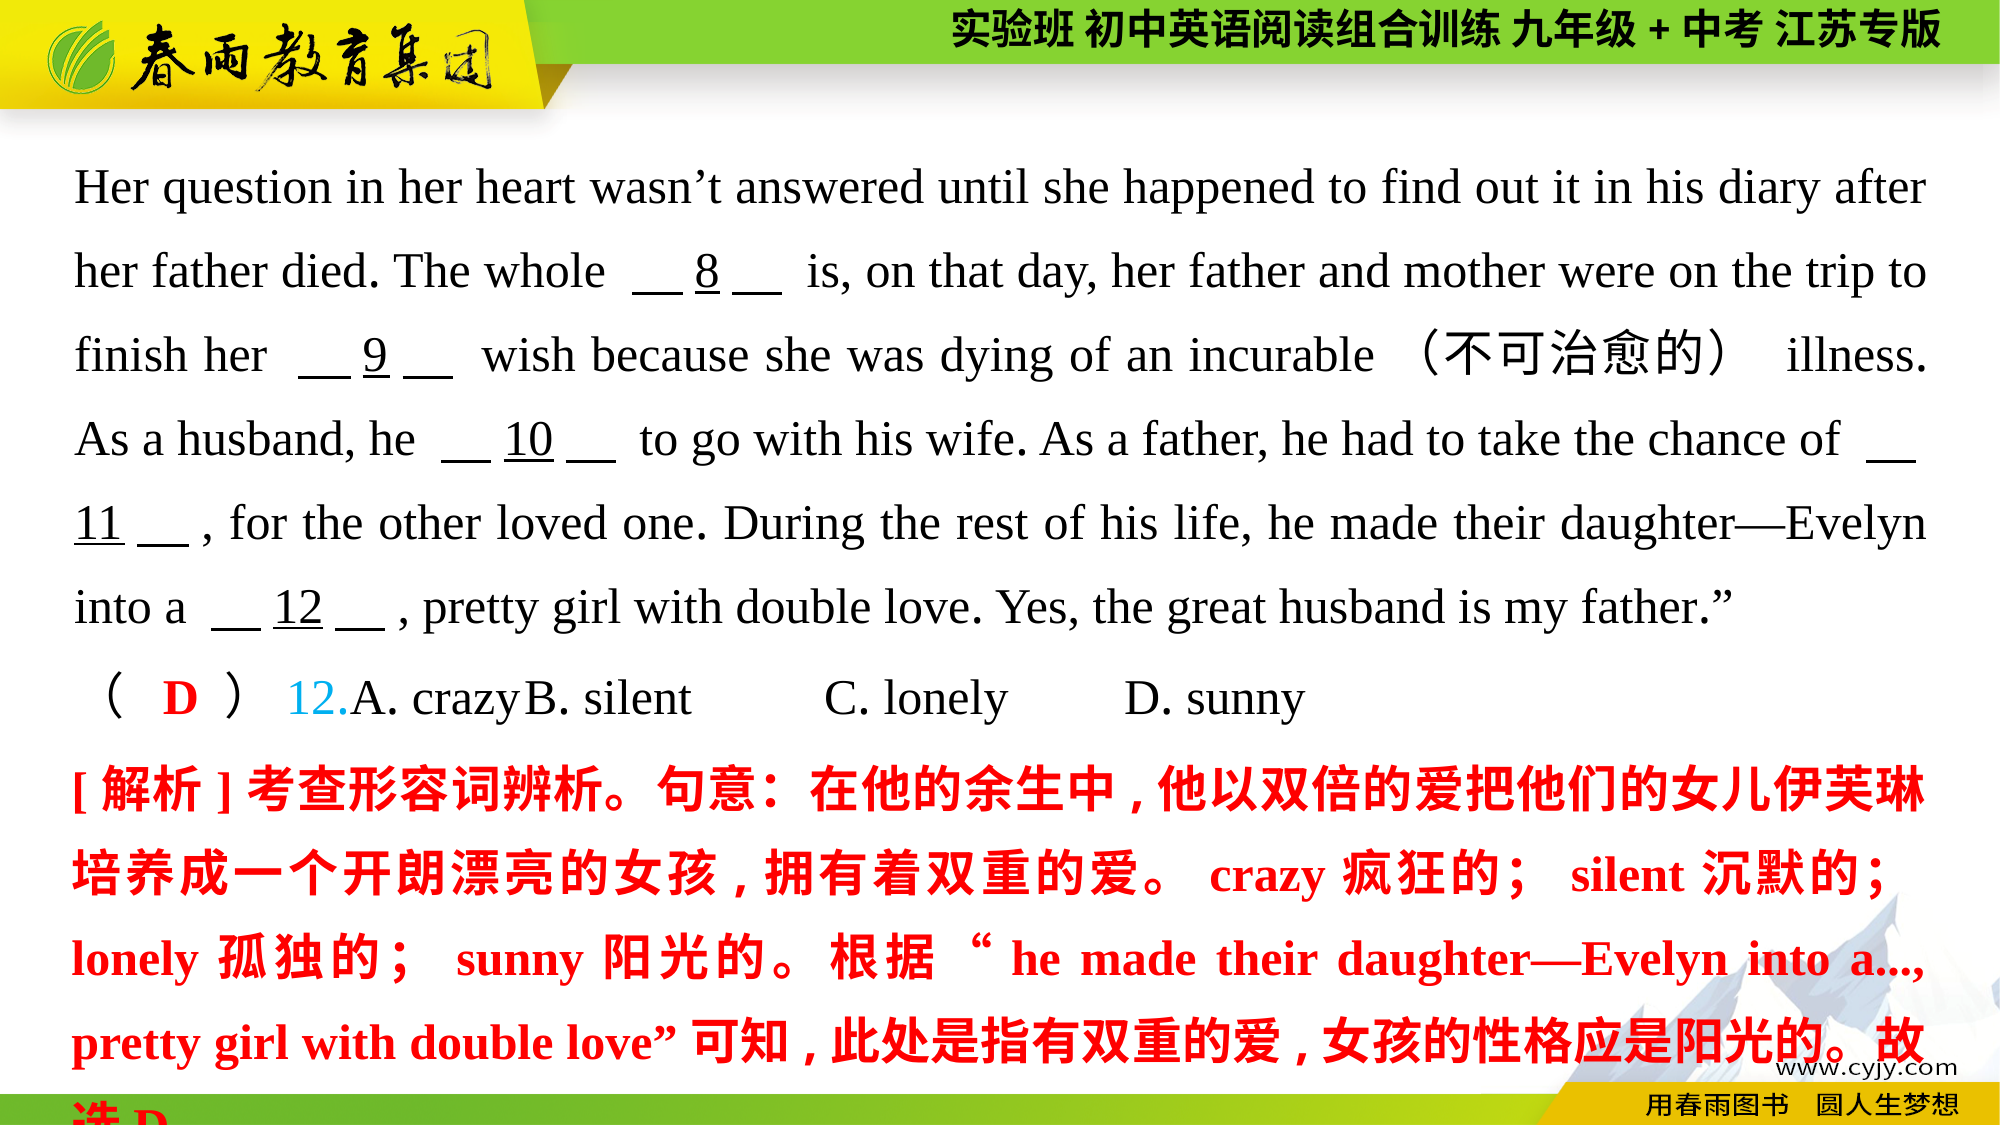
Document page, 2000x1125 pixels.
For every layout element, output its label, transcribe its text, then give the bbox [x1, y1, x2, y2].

text_box （ ）12.A. crazy B. silent C. lonely D. sunny [59, 633, 148, 725]
text_box （ ）12.A. crazy B. silent C. lonely D. sunny [214, 633, 1944, 733]
text_box [解析]考查形容词辨析。句意：在他的余生中,他以双倍的爱把他们的女儿伊芙琳培养成一个开朗漂亮的女孩,拥有着双重的爱。crazy疯狂的；silent沉默的；lonely孤独的；sunny阳光的。根据“he made their daughter—Evelyn into a..., pretty girl with double love”可知,此处是指有双重的爱,女孩的性格应是阳光的。故选D。 [56, 725, 1941, 1125]
list Her question in her heart wasn’t answered until she happened to find out it in his diary after her father died. The whole 8 is, on that day, her father and mother were on the trip to finish her 9 wish because she was dying of an incurable（不可治愈的） illness. As a husband, he 10 to go with his wife. As a father, he had to take the chance of 11 , for the other loved one. During the rest of his life, he made their daughter—Evelyn into a 12 , pretty girl with double love. Yes, the great husband is my father.” [59, 122, 1944, 633]
picture [0, 0, 2000, 1125]
text_box D [148, 633, 214, 725]
